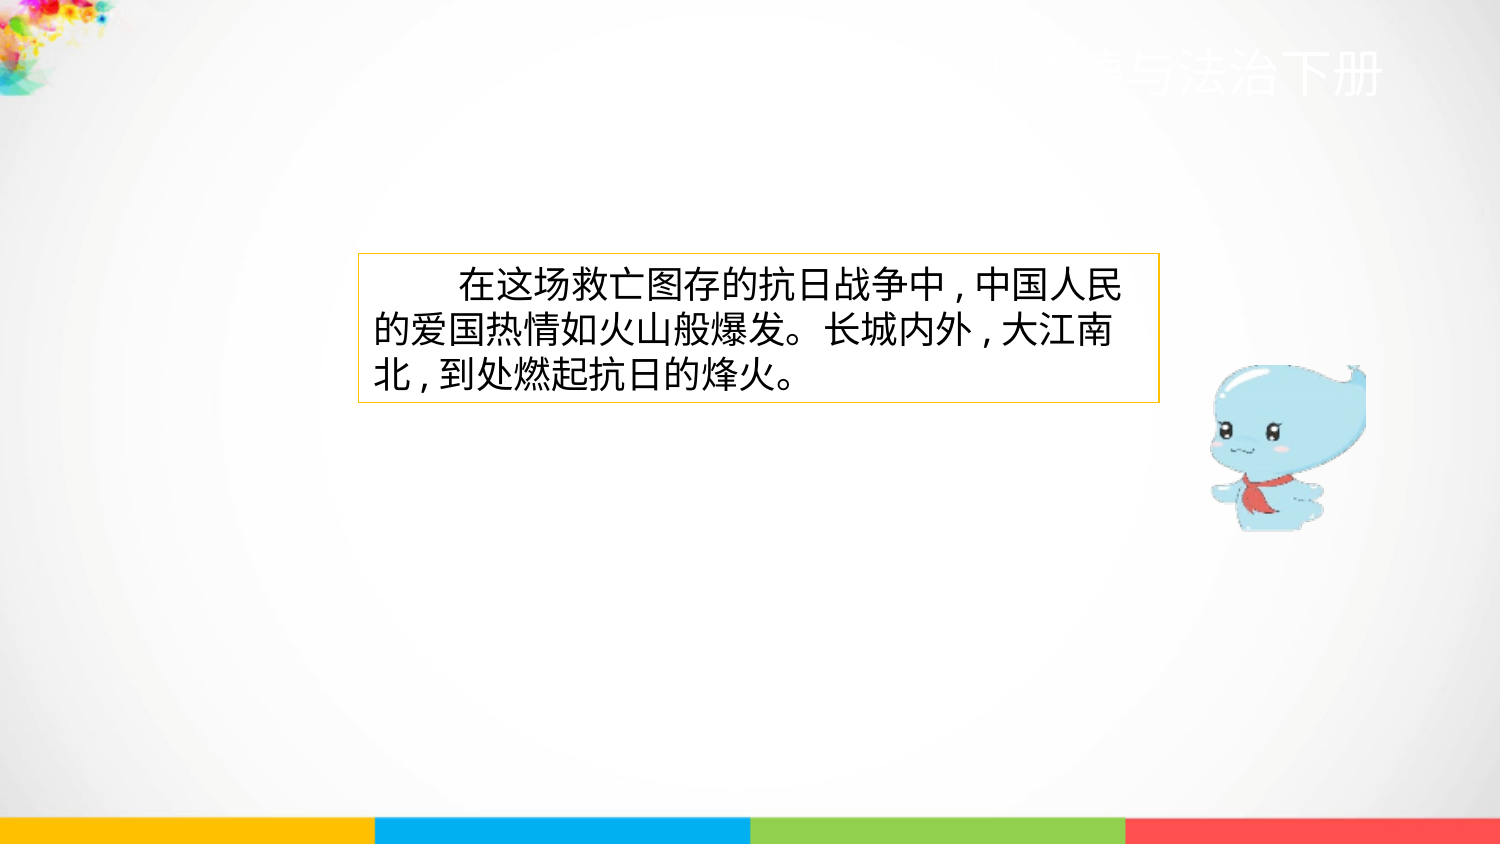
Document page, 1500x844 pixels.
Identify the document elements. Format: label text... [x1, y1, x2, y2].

picture [0, 0, 1500, 844]
text_box 在这场救亡图存的抗日战争中,中国人民的爱国热情如火山般爆发。长城内外,大江南北,到处燃起抗日的烽火。 [358, 253, 1160, 403]
